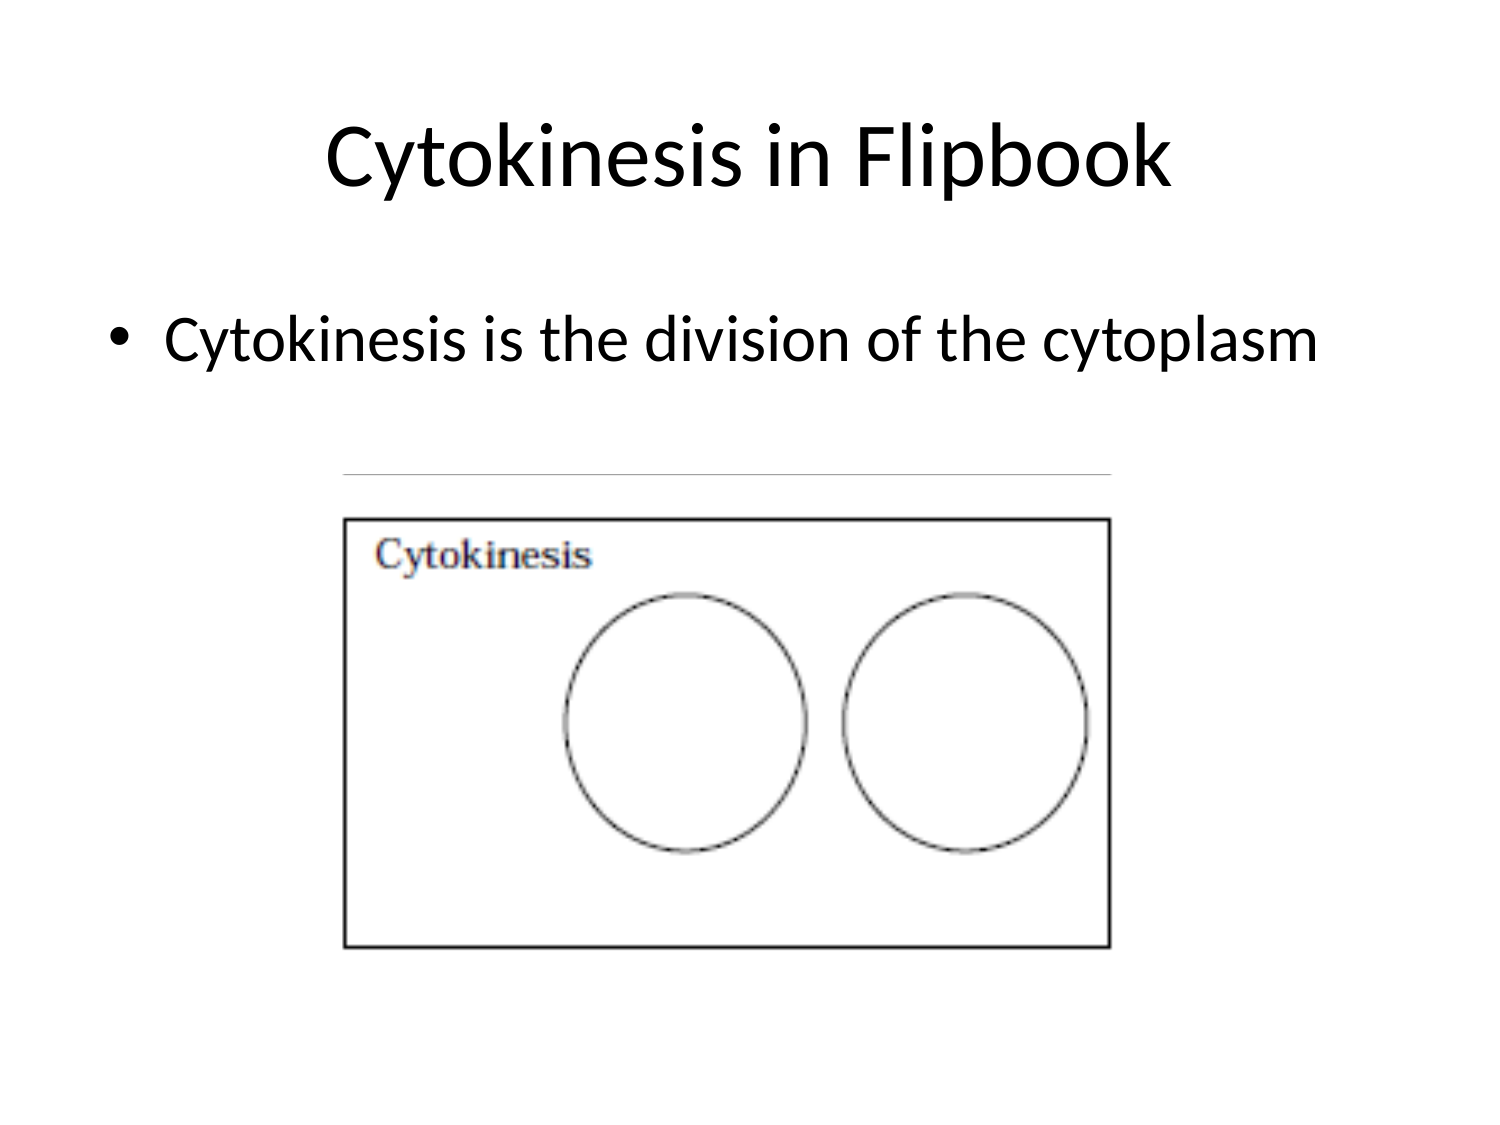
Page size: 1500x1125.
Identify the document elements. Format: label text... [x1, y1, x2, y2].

title Cytokinesis in Flipbook [94, 50, 1407, 250]
picture [287, 474, 1151, 988]
list Cytokinesis is the division of the cytoplasm [92, 287, 1425, 575]
